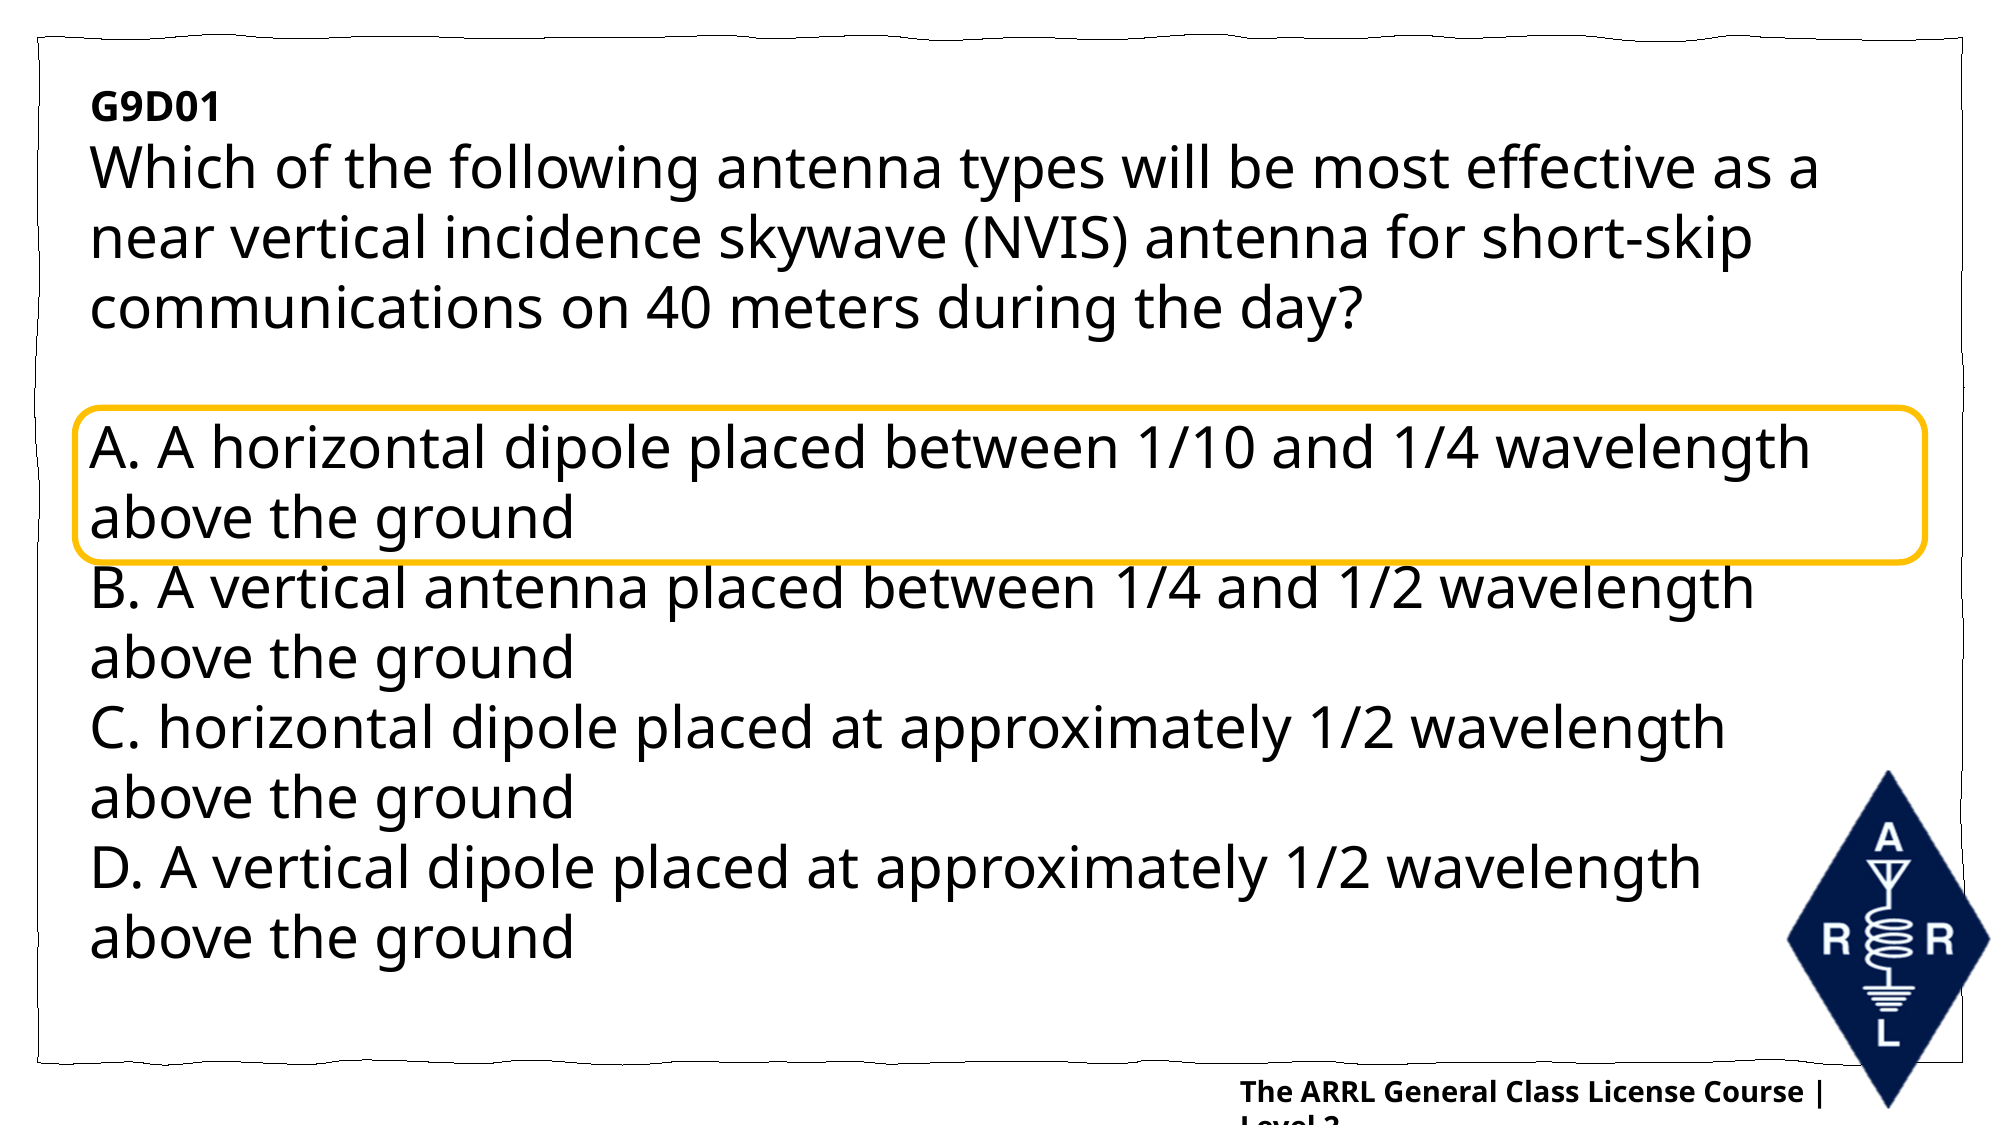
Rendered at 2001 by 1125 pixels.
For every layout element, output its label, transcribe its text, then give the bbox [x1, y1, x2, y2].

text_box G9D01 Which of the following antenna types will be most effective as a near vertical incidence skywave (NVIS) antenna for short-skip communications on 40 meters during the day? A. A horizontal dipole placed between 1/10 and 1/4 wavelength above the ground B. A vertical antenna placed between 1/4 and 1/2 wavelength above the ground C. horizontal dipole placed at approximately 1/2 wavelength above the ground D. A vertical dipole placed at approximately 1/2 wavelength above the ground [75, 72, 1850, 423]
text_box [73, 406, 1927, 564]
picture [1773, 752, 1999, 1125]
text_box G9D01 Which of the following antenna types will be most effective as a near vertical incidence skywave (NVIS) antenna for short-skip communications on 40 meters during the day? A. A horizontal dipole placed between 1/10 and 1/4 wavelength above the ground B. A vertical antenna placed between 1/4 and 1/2 wavelength above the ground C. horizontal dipole placed at approximately 1/2 wavelength above the ground D. A vertical dipole placed at approximately 1/2 wavelength above the ground [75, 547, 1850, 978]
